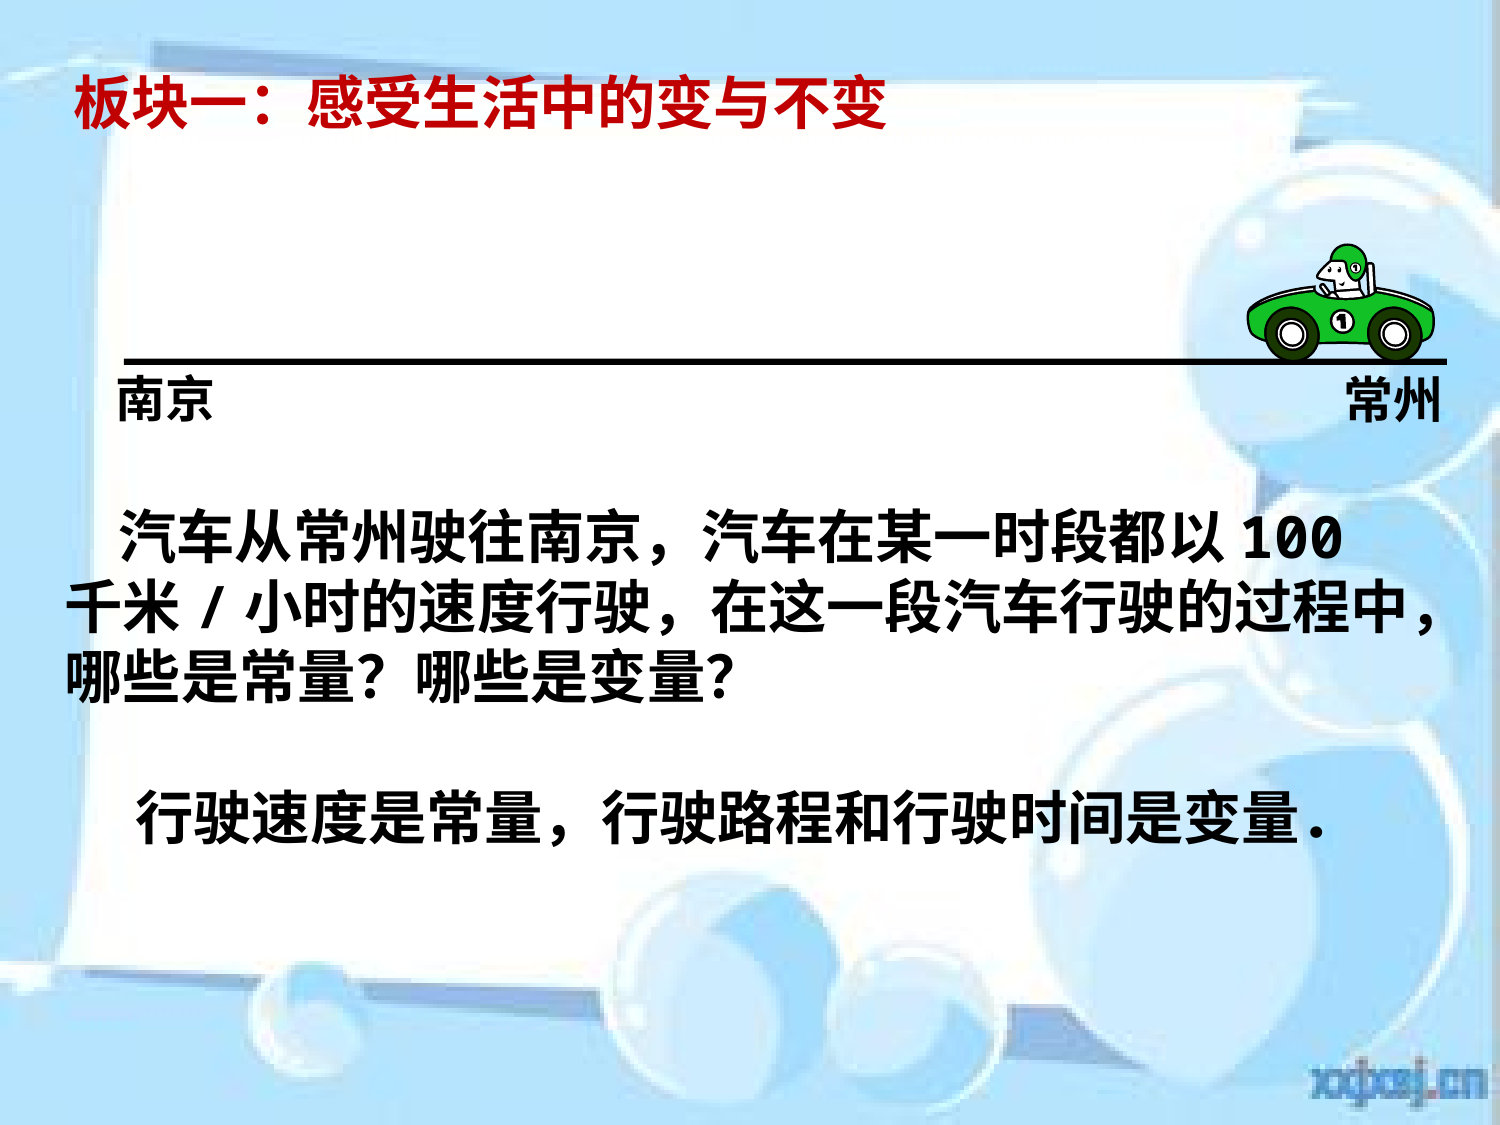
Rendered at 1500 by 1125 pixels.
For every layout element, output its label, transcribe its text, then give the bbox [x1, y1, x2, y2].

picture [0, 0, 1500, 492]
text_box 常州 [1328, 361, 1500, 437]
text_box 汽车从常州驶往南京，汽车在某一时段都以100 千米/小时的速度行驶，在这一段汽车行驶的过程中， 哪些是常量？哪些是变量？ [0, 492, 1500, 718]
text_box 南京 [100, 359, 302, 435]
text_box 行驶速度是常量，行驶路程和行驶时间是变量． [70, 773, 1500, 859]
text_box 板块一：感受生活中的变与不变 [58, 58, 950, 144]
picture [0, 718, 1500, 1125]
